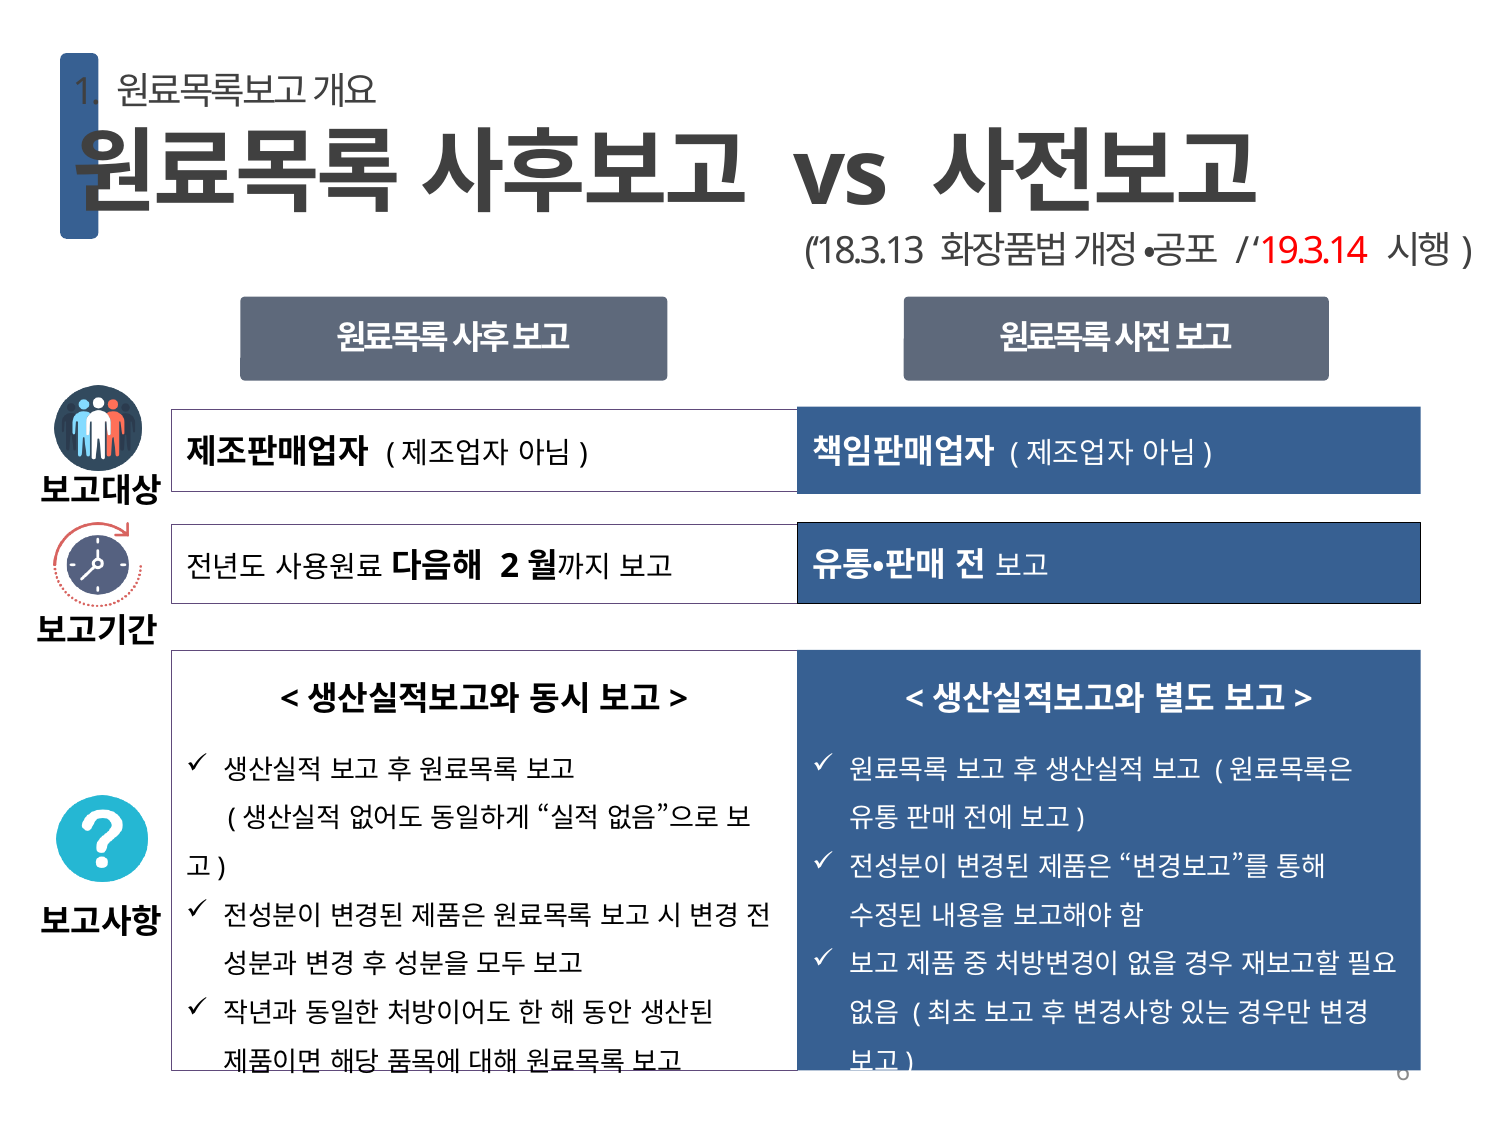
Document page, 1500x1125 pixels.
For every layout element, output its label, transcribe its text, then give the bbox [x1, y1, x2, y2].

text_box 전년도 사용원료 다음해 2월까지 보고 [169, 523, 795, 606]
text_box 보고대상 [25, 461, 178, 517]
text_box [58, 230, 101, 241]
text_box 보고기간 [21, 601, 173, 657]
text_box <생산실적보고와 동시 보고> 생산실적 보고 후 원료목록 보고 (생산실적 없어도 동일하게 “실적 없음”으로 보고) 전성분이 변경된 제품은 원료목록 보고 시 변경 전 성분과 변경 후 성분을 모두 보고 작년과 동일한 처방이어도 한 해 동안 생산된 제품이면 해당 품목에 대해 원료목록 보고 [169, 648, 795, 1072]
picture [56, 795, 148, 882]
text_box [901, 294, 1331, 383]
text_box 제조판매업자 (제조업자 아님) [169, 407, 795, 493]
text_box 보고사항 [25, 893, 178, 948]
text_box 원료목록 사전 보고 [903, 308, 1329, 364]
text_box (‘18.3.13 화장품법 개정 •공포 / ‘19.3.14 시행) [793, 218, 1485, 279]
slide_number 6 [1074, 1042, 1425, 1103]
text_box 유통•판매 전 보고 [795, 520, 1423, 606]
picture [52, 522, 142, 607]
text_box [58, 50, 101, 60]
text_box 책임판매업자 (제조업자 아님) [795, 405, 1423, 496]
picture [54, 385, 142, 471]
text_box 원료목록 사후 보고 [240, 308, 668, 364]
text_box [238, 294, 670, 383]
text_box <생산실적보고와 별도 보고> 원료목록 보고 후 생산실적 보고 (원료목록은 유통 판매 전에 보고) 전성분이 변경된 제품은 “변경보고”를 통해 수정된 내용을 보고해야 함 보고 제품 중 처방변경이 없을 경우 재보고할 필요 없음 (최초 보고 후 변경사항 있는 경우만 변경 보고) [795, 648, 1423, 1072]
text_box 1. 원료목록보고 개요 원료목록 사후보고 vs 사전보고 [57, 60, 1275, 230]
